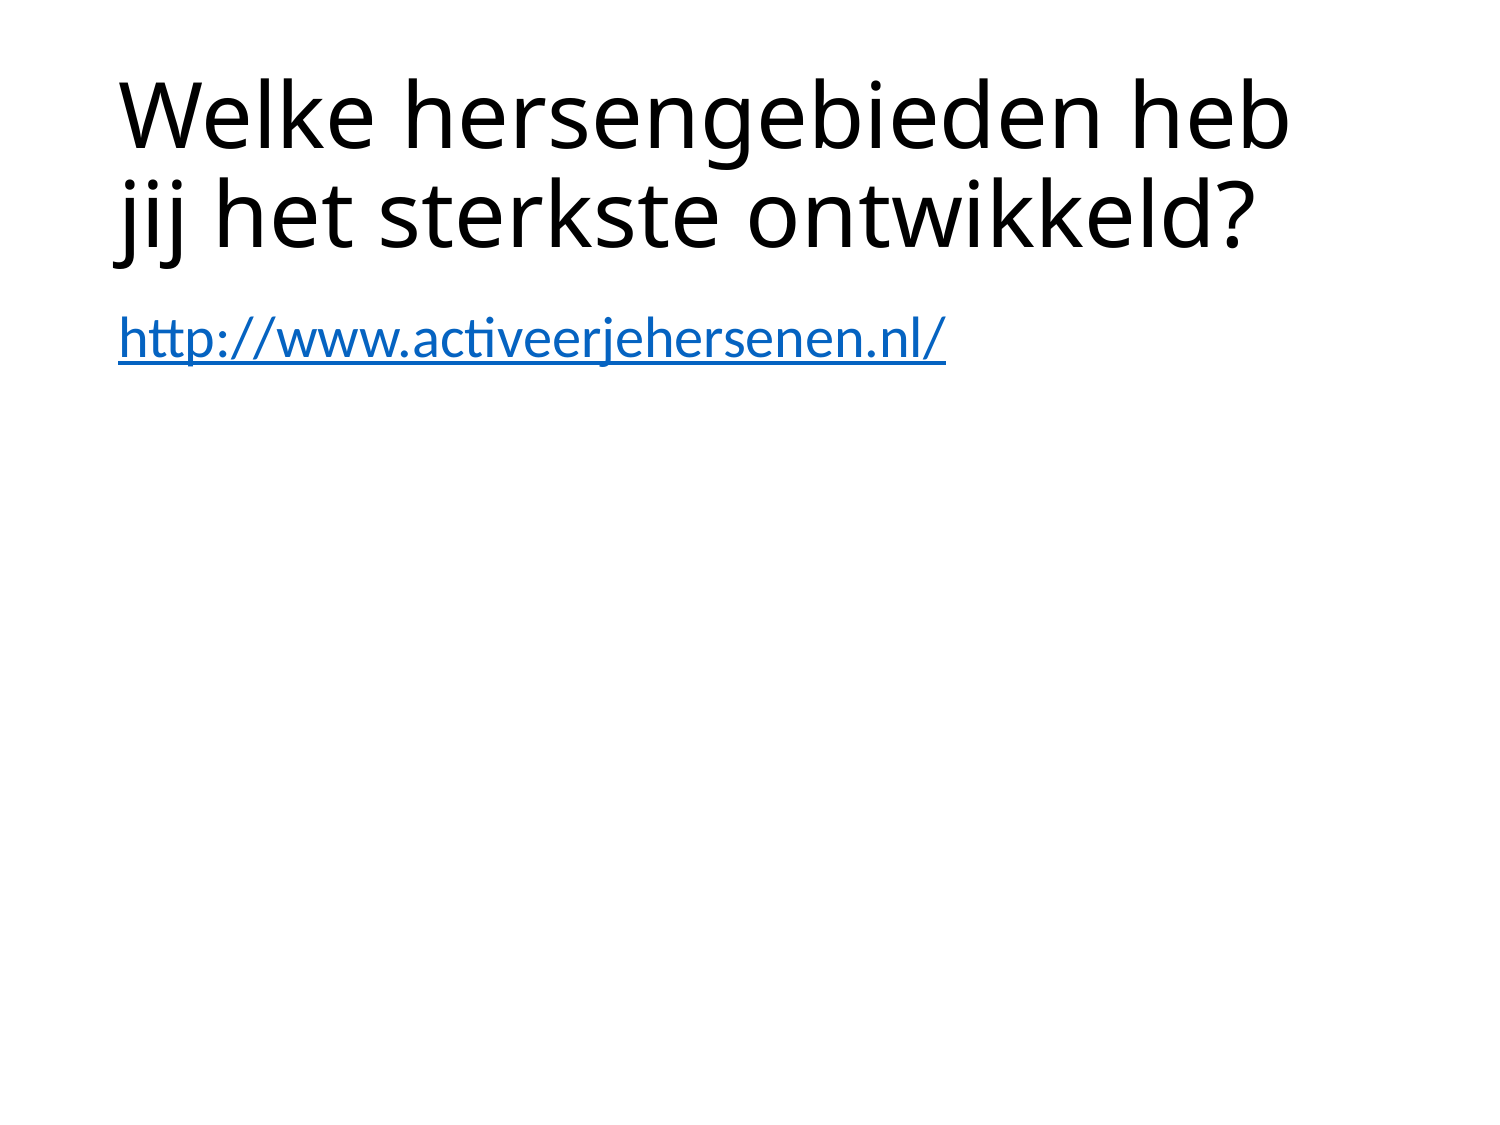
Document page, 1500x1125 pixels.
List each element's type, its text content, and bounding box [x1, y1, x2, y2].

list http://www.activeerjehersenen.nl/ [103, 299, 1397, 1014]
title Welke hersengebieden heb jij het sterkste ontwikkeld? [103, 59, 1397, 278]
